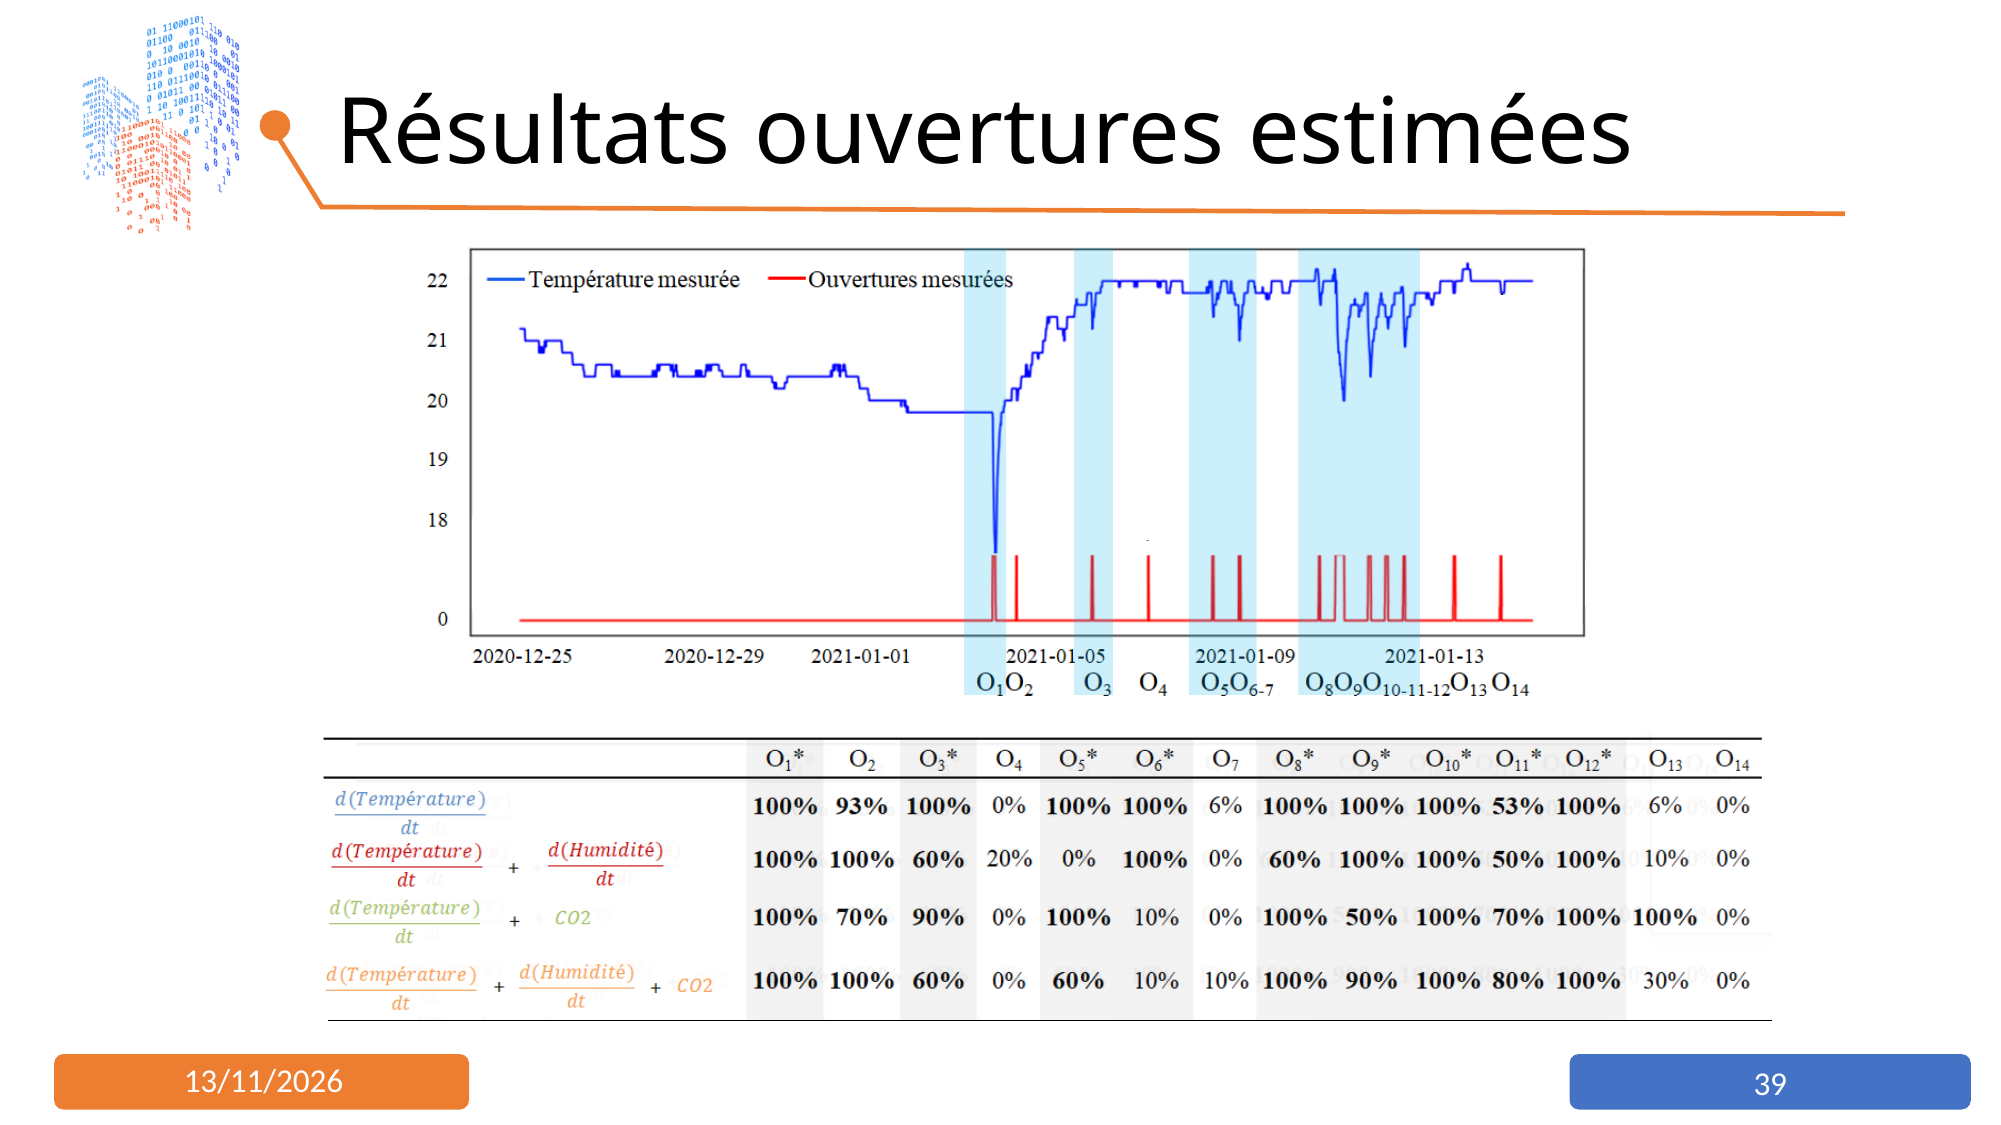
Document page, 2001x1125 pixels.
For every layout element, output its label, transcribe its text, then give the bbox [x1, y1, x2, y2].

title Résultats ouvertures estimées [321, 76, 1863, 184]
picture [410, 233, 1602, 714]
slide_number 39 [1569, 1054, 1971, 1110]
picture [57, 0, 260, 253]
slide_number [57, 1049, 470, 1110]
picture [317, 731, 1773, 1021]
